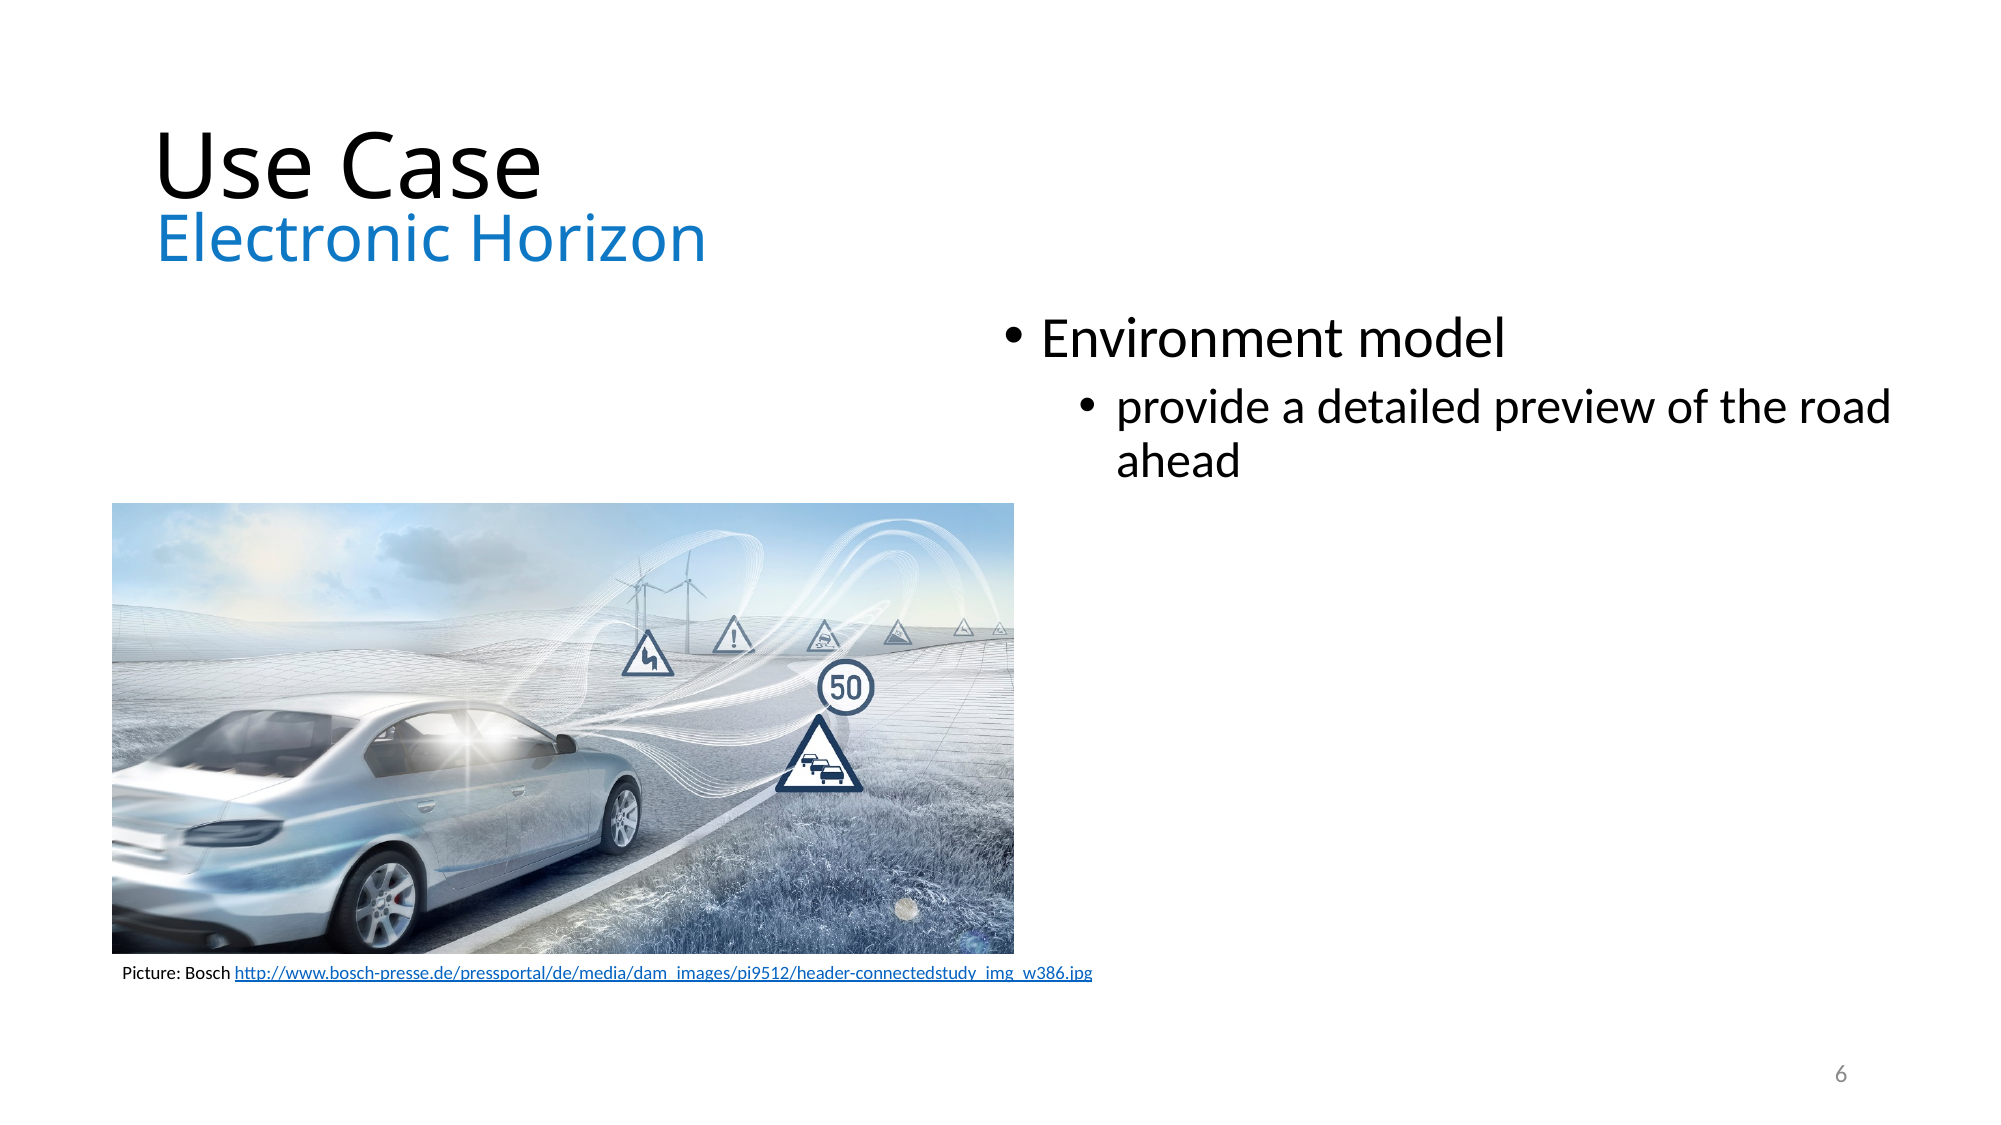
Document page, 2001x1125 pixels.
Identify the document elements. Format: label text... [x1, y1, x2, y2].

picture [112, 503, 1014, 954]
slide_number 6 [1412, 1042, 1863, 1103]
text_box Environment model provide a detailed preview of the road ahead [988, 299, 1941, 1014]
text_box Electronic Horizon [155, 206, 2000, 278]
text_box Picture: Bosch http://www.bosch-presse.de/pressportal/de/media/dam_images/pi9512/header-connectedstudy_img_w386.jpg [107, 953, 1108, 991]
text_box Use Case [137, 59, 1863, 278]
